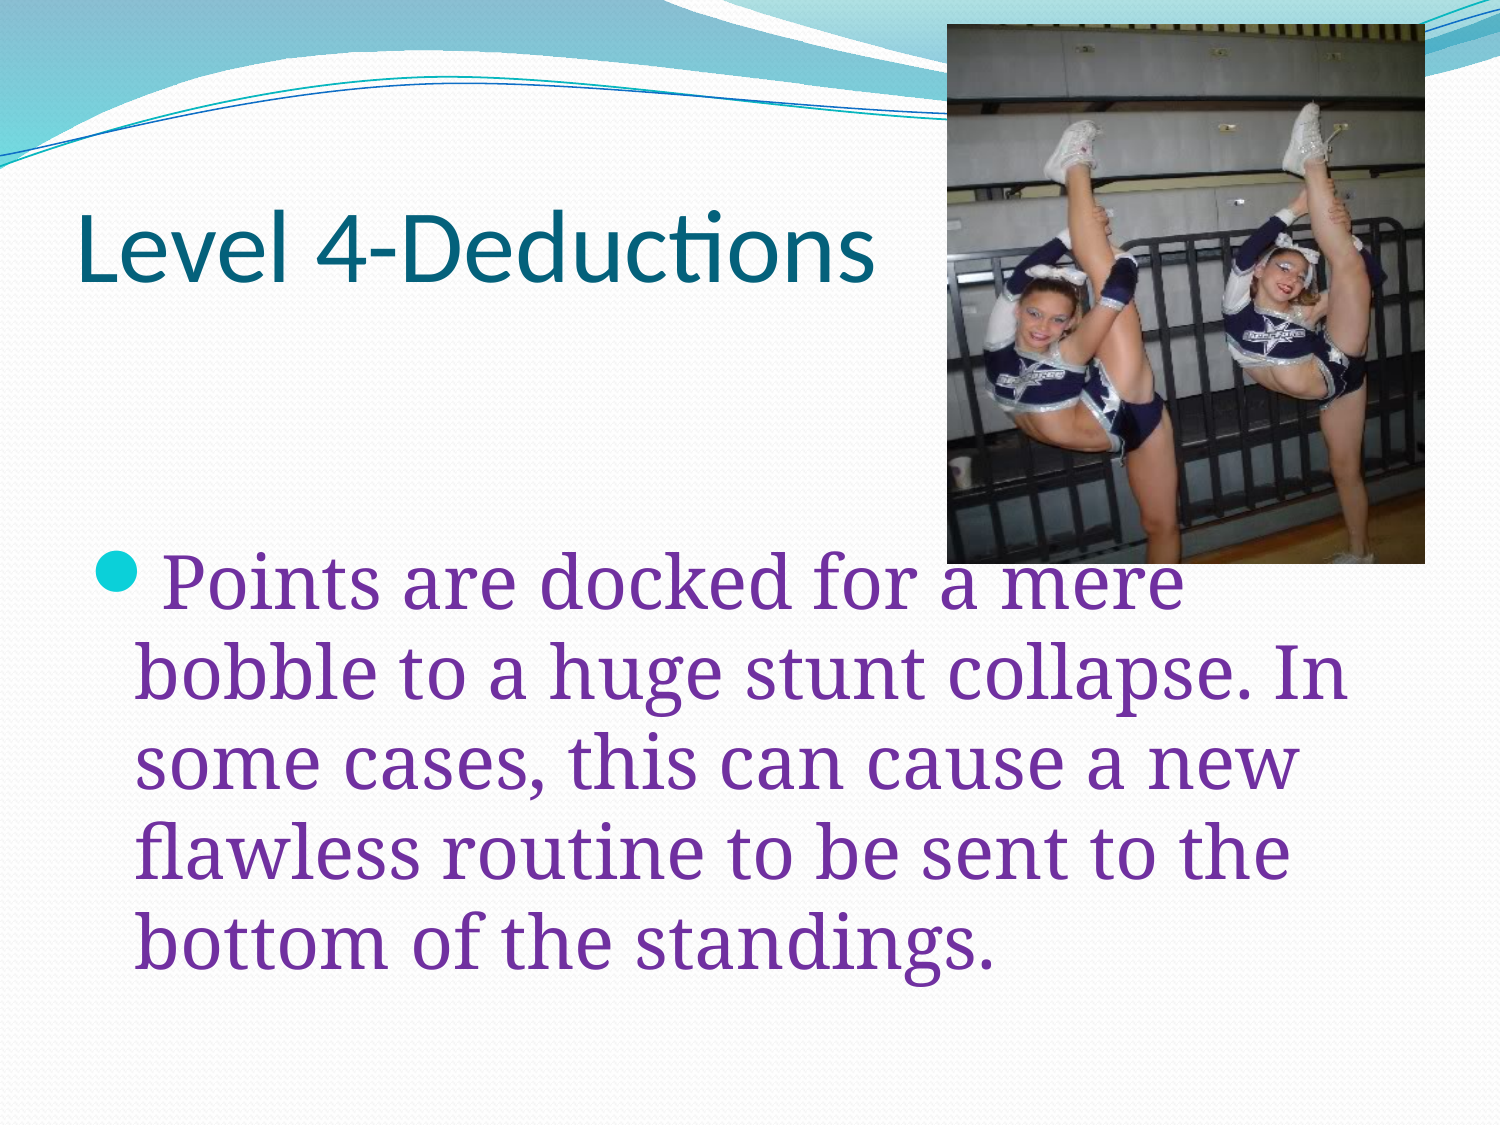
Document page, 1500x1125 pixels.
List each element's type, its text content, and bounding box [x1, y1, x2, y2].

title Level 4-Deductions [75, 115, 940, 303]
list Points are docked for a mere bobble to a huge stunt collapse. In some cases, this can cause a new flawless routine to be sent to the bottom of the standings. [75, 317, 1425, 1038]
picture [946, 24, 1426, 564]
